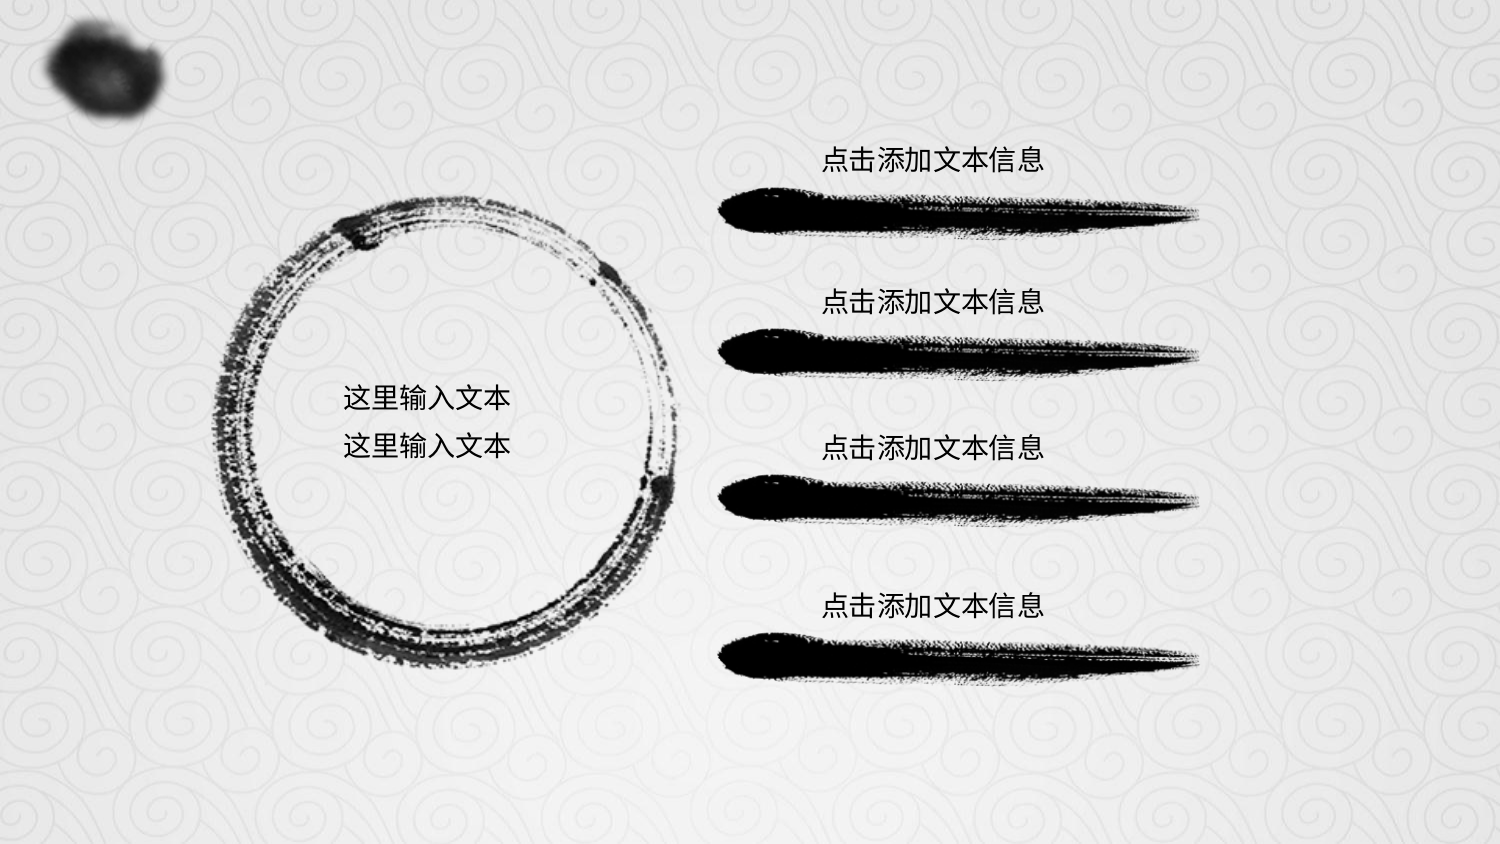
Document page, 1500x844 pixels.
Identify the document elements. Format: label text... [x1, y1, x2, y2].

text_box 点击添加文本信息 [806, 135, 1122, 184]
text_box 点击添加文本信息 [806, 276, 1122, 325]
text_box 点击添加文本信息 [806, 422, 1122, 472]
text_box 点击添加文本信息 [806, 580, 1122, 630]
picture [0, 0, 1500, 844]
